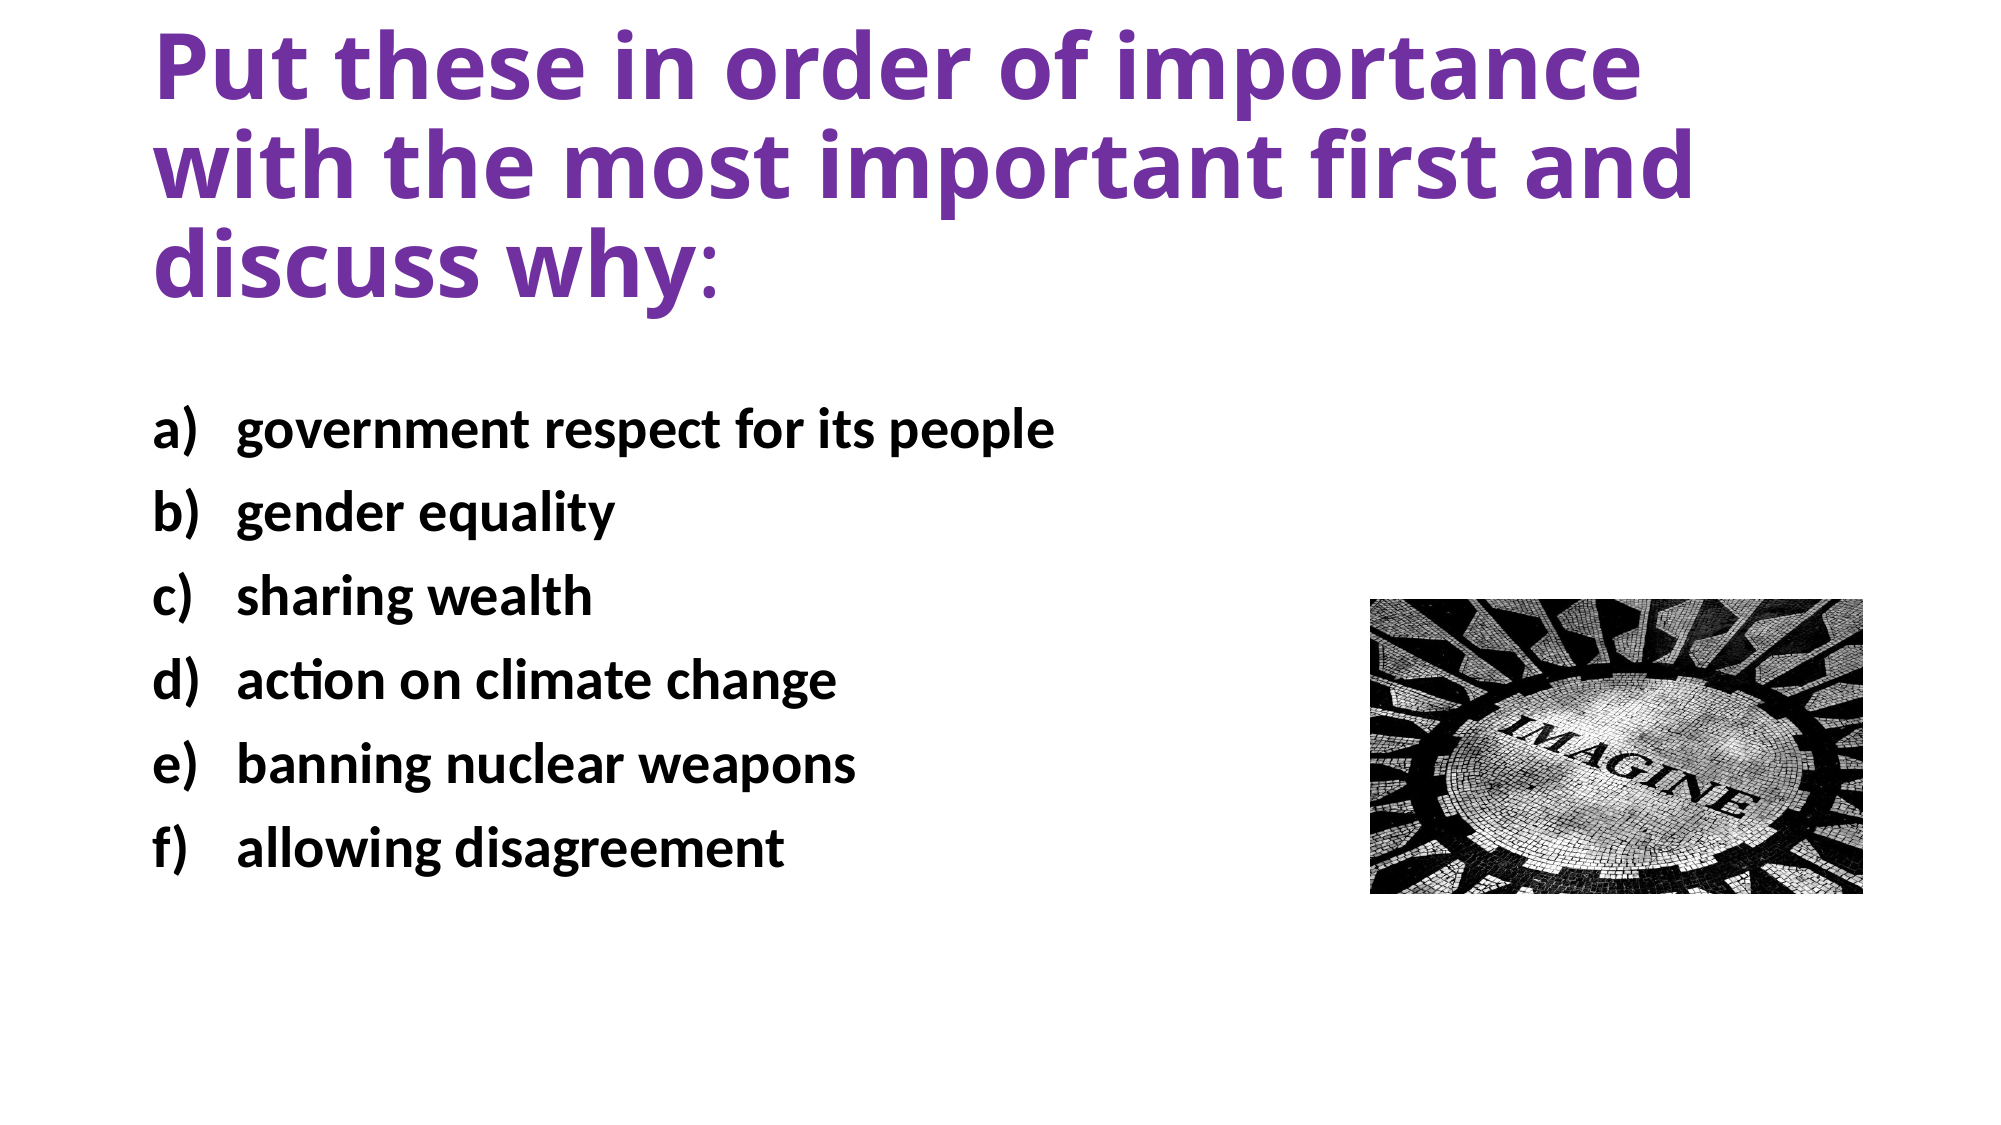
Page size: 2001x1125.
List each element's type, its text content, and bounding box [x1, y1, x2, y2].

list government respect for its people gender equality sharing wealth action on climate change banning nuclear weapons allowing disagreement [137, 299, 1863, 1014]
title Put these in order of importance with the most important first and discuss why: [137, 59, 1863, 278]
picture [1370, 599, 1863, 894]
